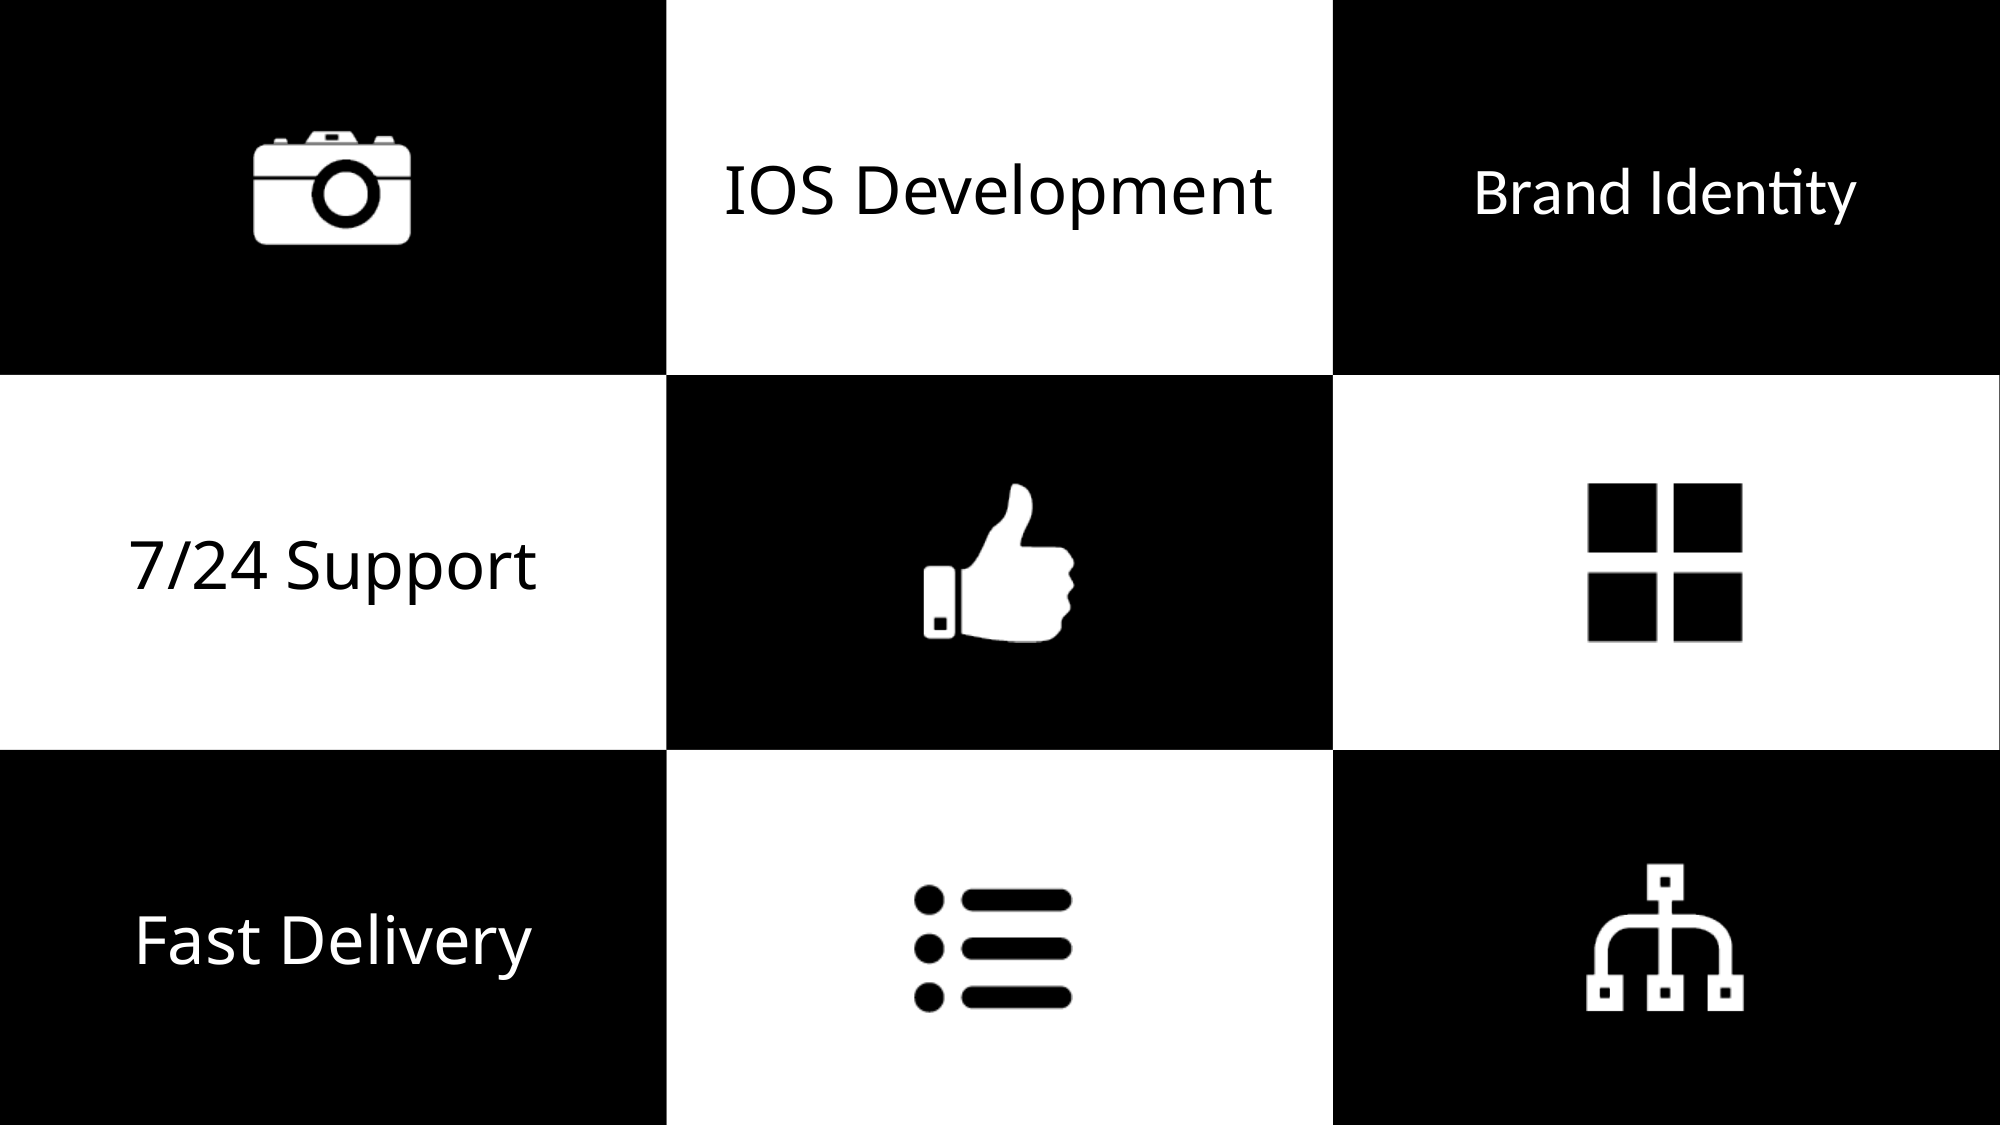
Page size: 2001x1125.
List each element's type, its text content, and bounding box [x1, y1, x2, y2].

picture [913, 869, 1073, 1029]
picture [1586, 857, 1746, 1018]
text_box Fast Delivery [0, 749, 667, 1125]
picture [1586, 482, 1746, 643]
text_box [1332, 376, 2000, 751]
picture [253, 107, 413, 268]
text_box Brand Identity [1332, 0, 2000, 376]
text_box IOS Development [665, 0, 1332, 376]
picture [919, 482, 1080, 643]
text_box [667, 749, 1334, 1125]
text_box 7/24 Support [0, 374, 667, 749]
